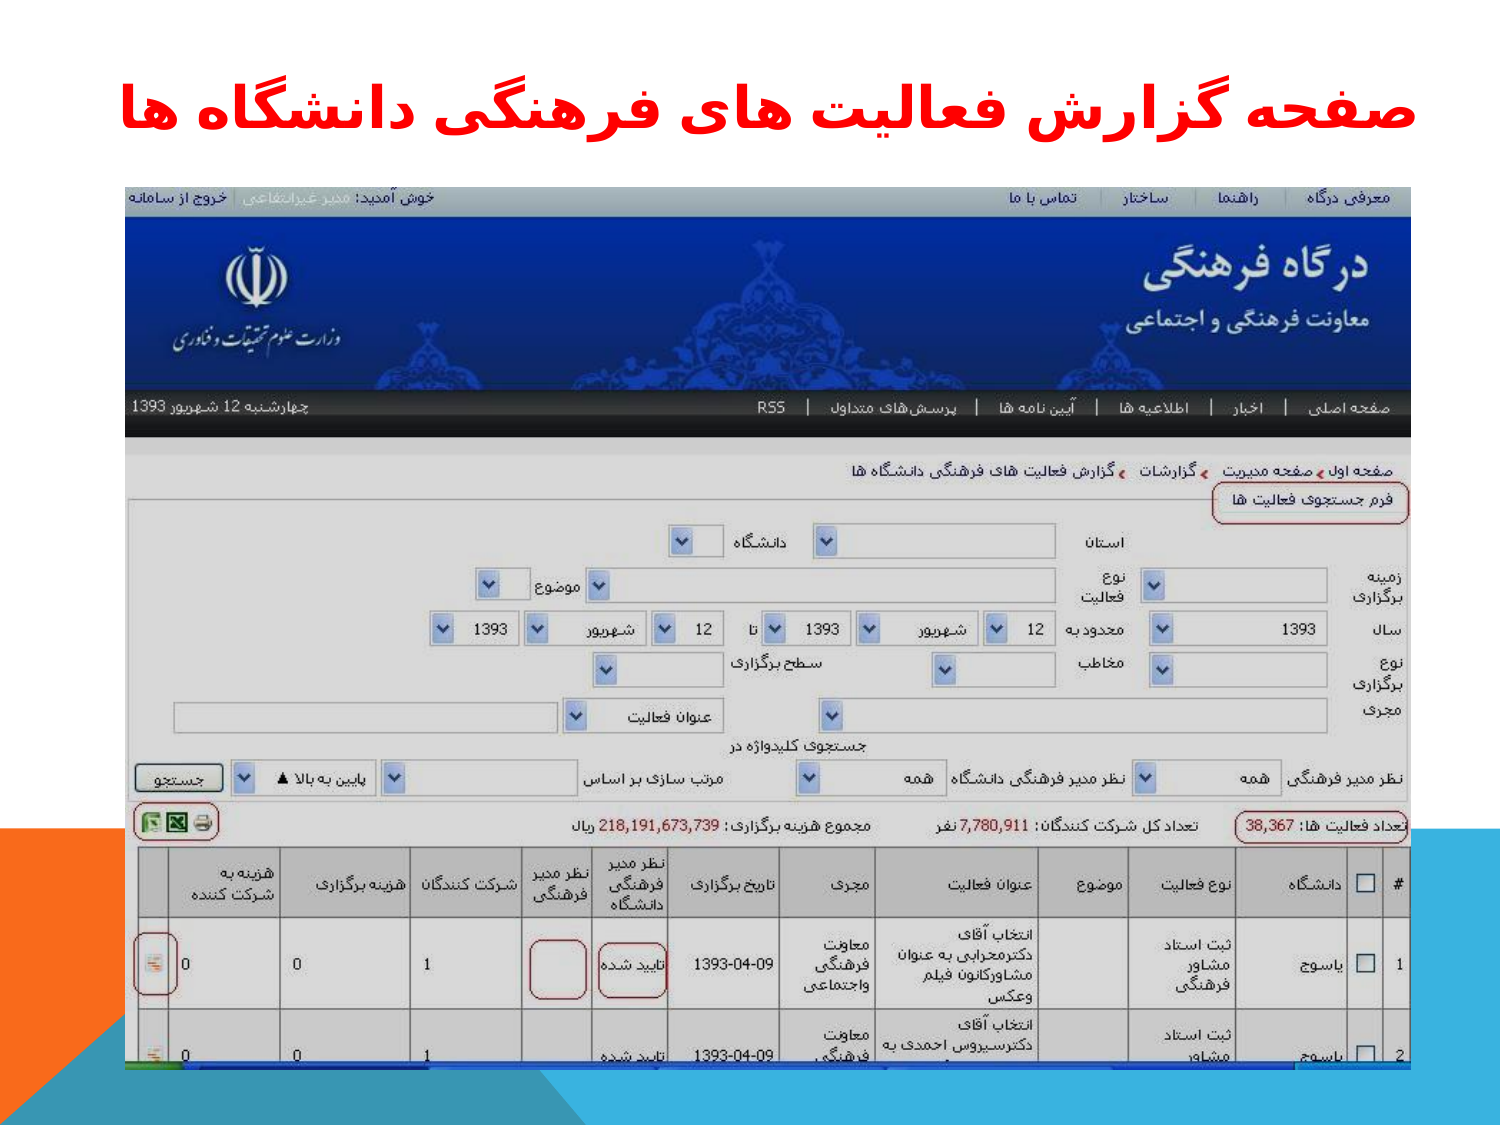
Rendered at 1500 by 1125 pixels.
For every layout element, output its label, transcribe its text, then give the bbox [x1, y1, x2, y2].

title صفحه گزارش فعالیت های فرهنگی دانشگاه ها [87, 60, 1452, 150]
picture [124, 187, 1411, 1070]
